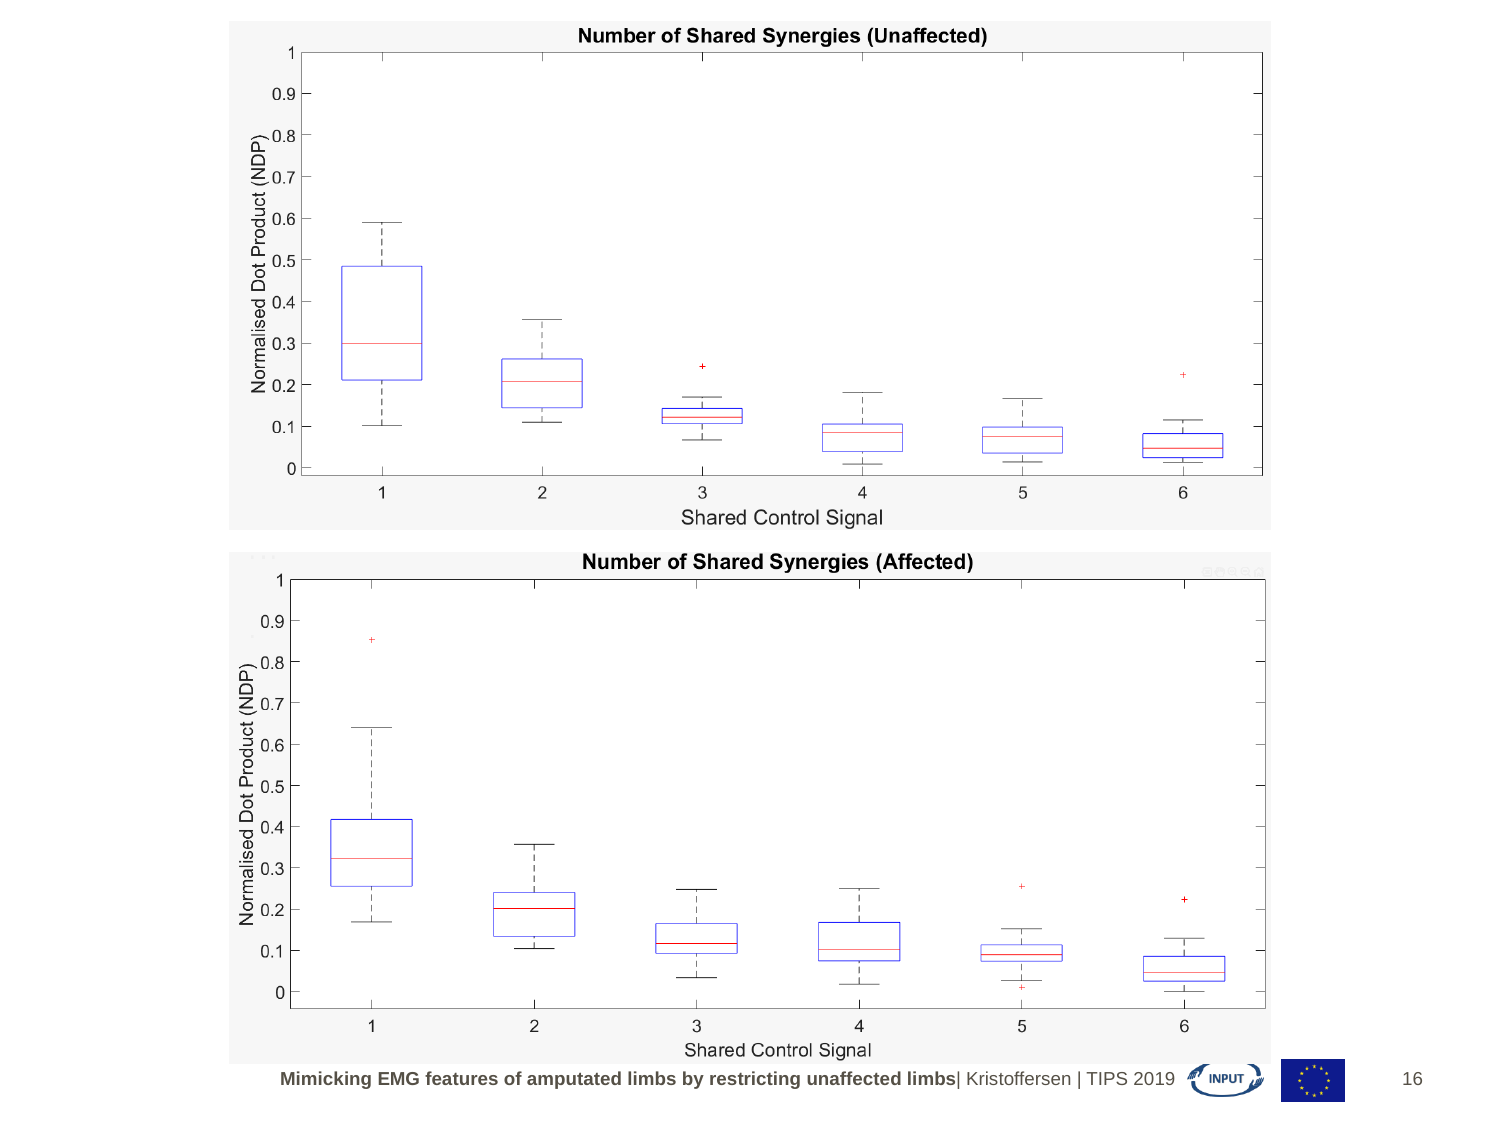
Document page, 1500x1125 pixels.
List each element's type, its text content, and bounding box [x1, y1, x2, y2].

footer Mimicking EMG features of amputated limbs by restricting unaffected limbs| Kristoffersen | TIPS 2019 [76, 1061, 1176, 1094]
picture [229, 551, 1271, 1097]
picture [1281, 1059, 1345, 1102]
picture [229, 21, 1271, 530]
slide_number 16 [1370, 1061, 1424, 1094]
